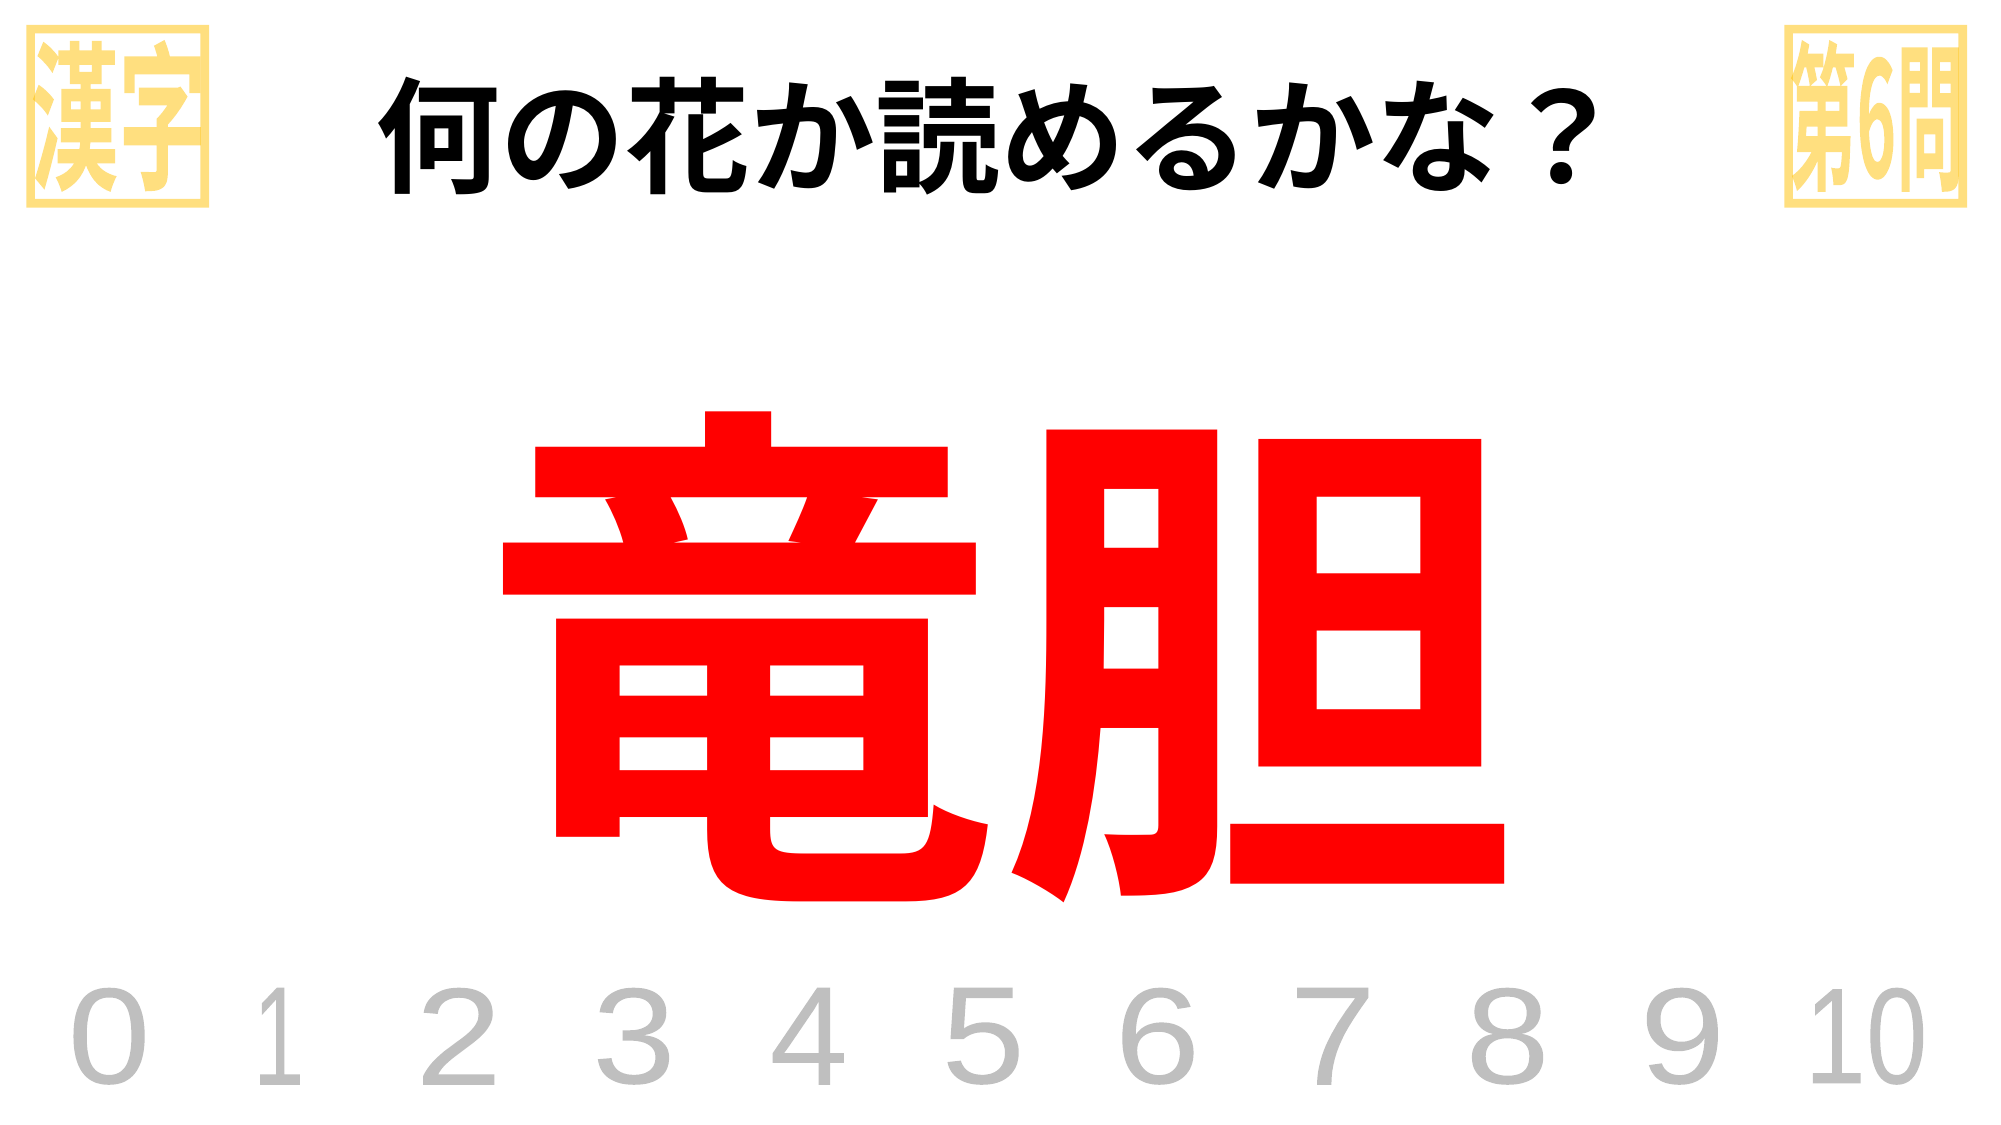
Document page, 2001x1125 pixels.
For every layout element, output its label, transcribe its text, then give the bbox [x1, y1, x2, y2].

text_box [26, 24, 210, 208]
text_box 竜胆 [464, 326, 1536, 966]
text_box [1784, 24, 1968, 208]
text_box 何の花か読めるかな？ [360, 50, 1640, 216]
